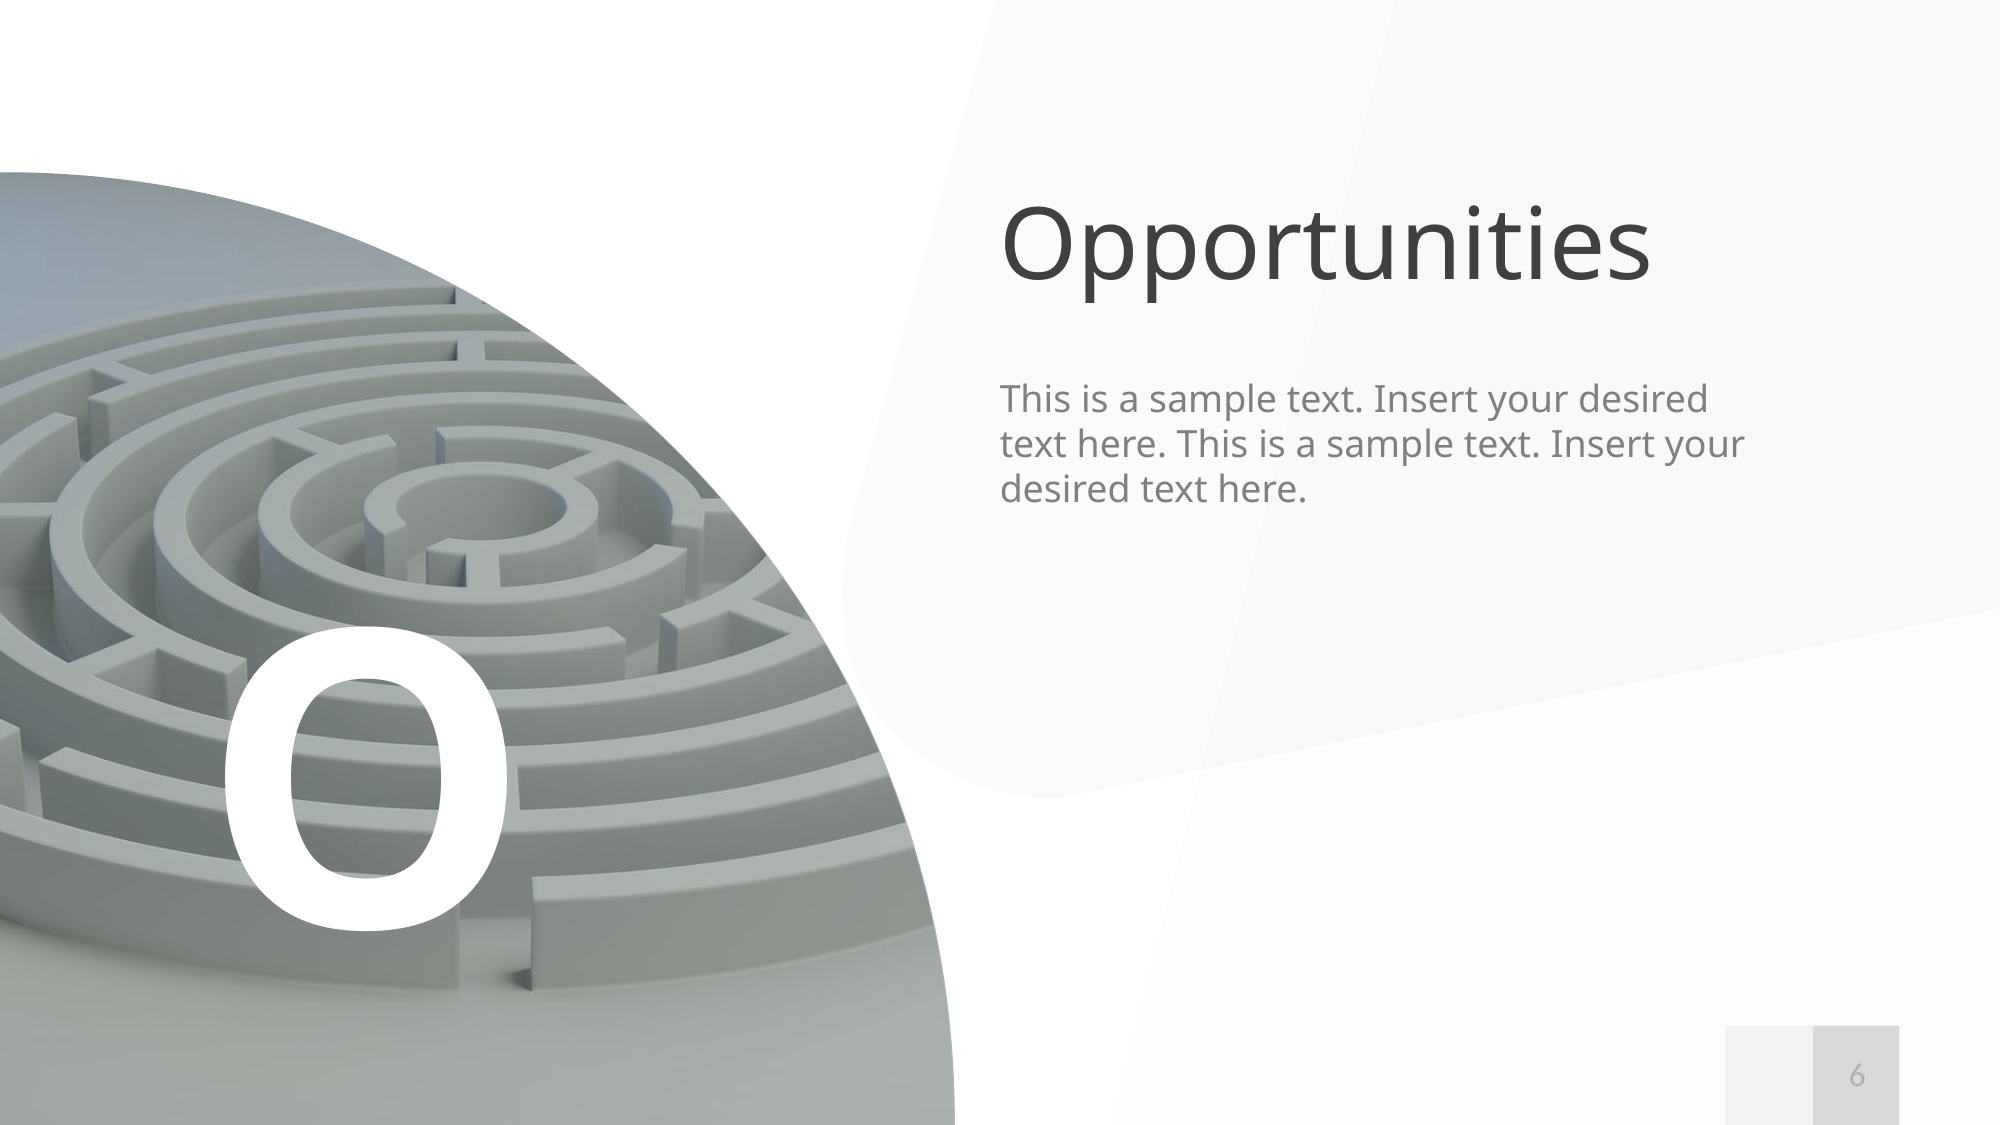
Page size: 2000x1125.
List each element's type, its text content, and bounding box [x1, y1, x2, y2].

text_box Opportunities [999, 171, 1768, 307]
slide_number 6 [1814, 1042, 1900, 1103]
picture [0, 171, 954, 1125]
text_box This is a sample text. Insert your desired text here. This is a sample text. Insert your desired text here. [999, 367, 1768, 518]
